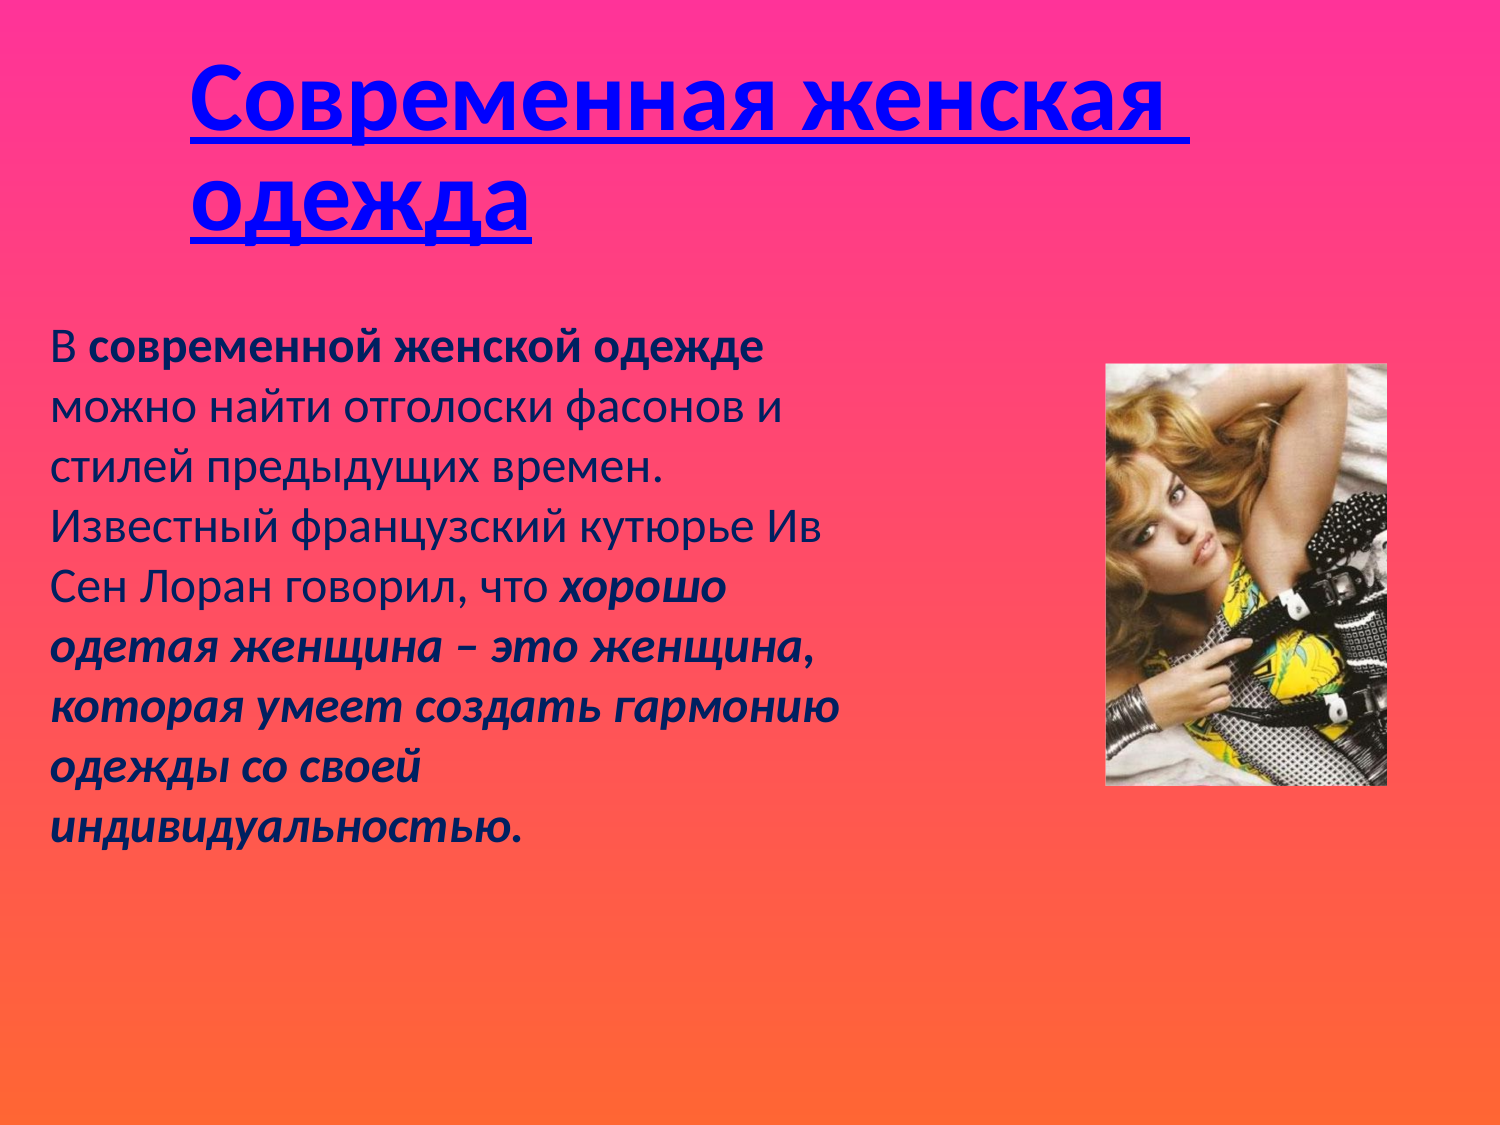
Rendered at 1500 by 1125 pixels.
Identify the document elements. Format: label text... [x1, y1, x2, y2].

picture [1105, 362, 1387, 786]
text_box Современная женская одежда [175, 23, 1254, 159]
text_box В современной женской одежде можно найти отголоски фасонов и стилей предыдущих времен. Известный французский кутюрье Ив Сен Лоран говорил, что хорошо одетая женщина – это женщина, которая умеет создать гармонию одежды со своей индивидуальностью. [35, 304, 903, 860]
